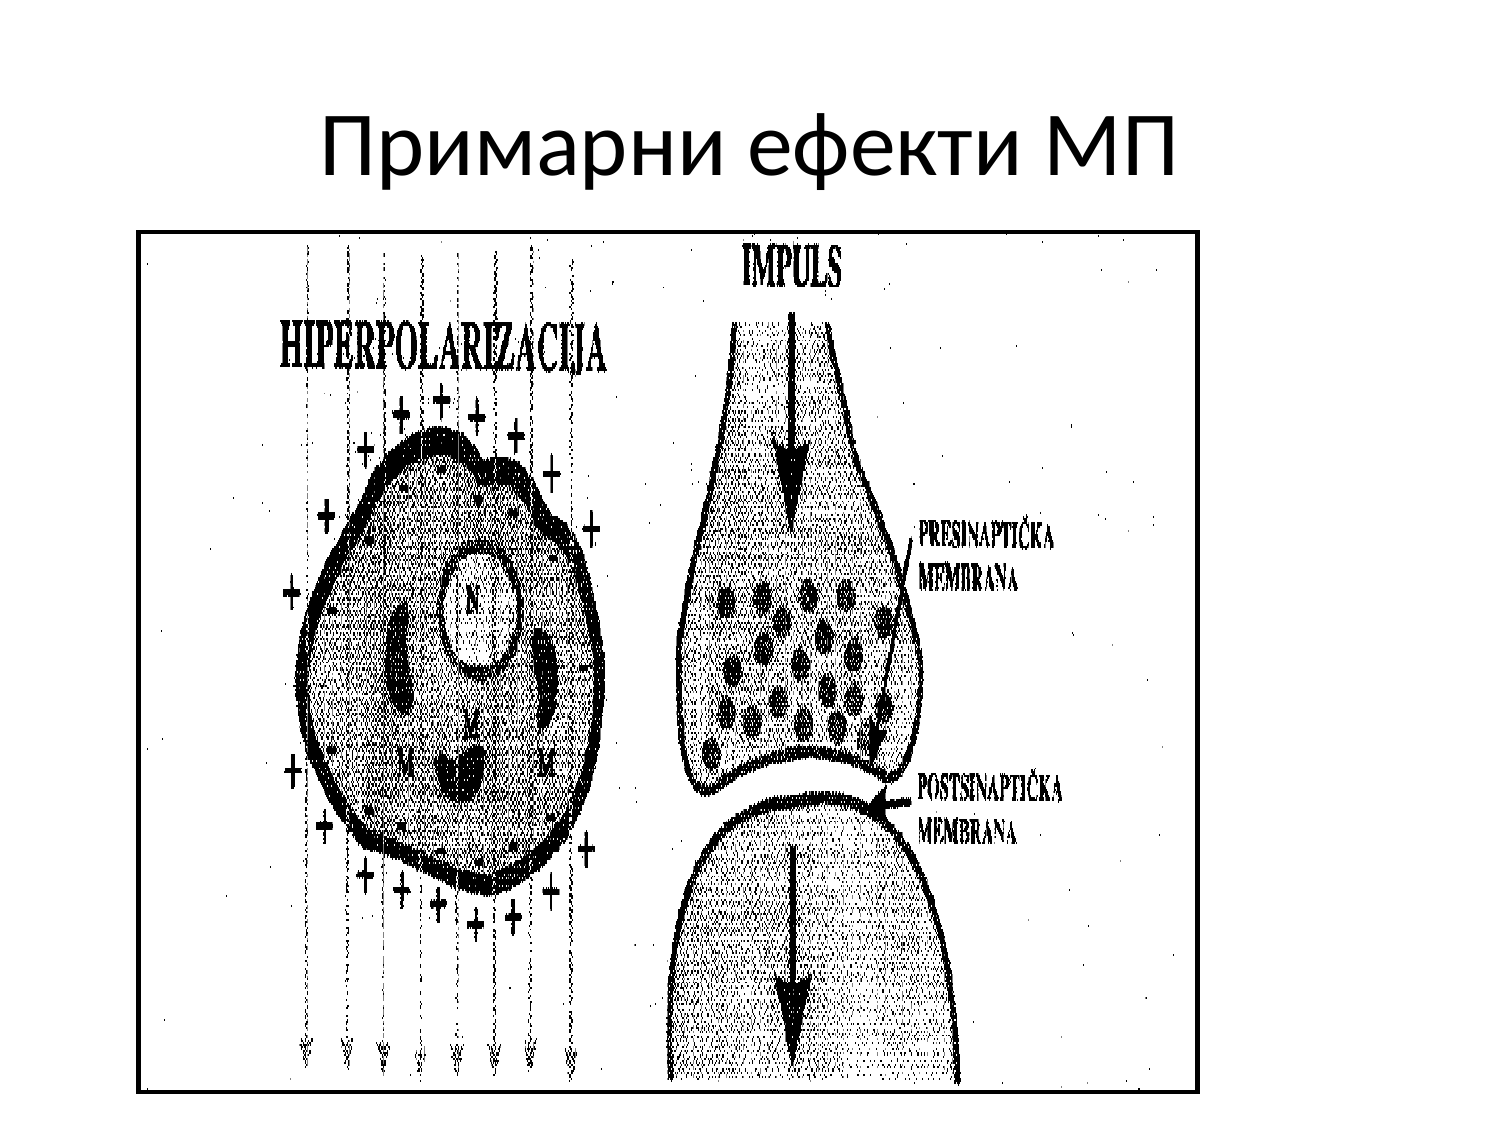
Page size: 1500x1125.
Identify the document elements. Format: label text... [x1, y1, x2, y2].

title Примарни ефекти МП [75, 45, 1425, 233]
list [140, 234, 1196, 1091]
